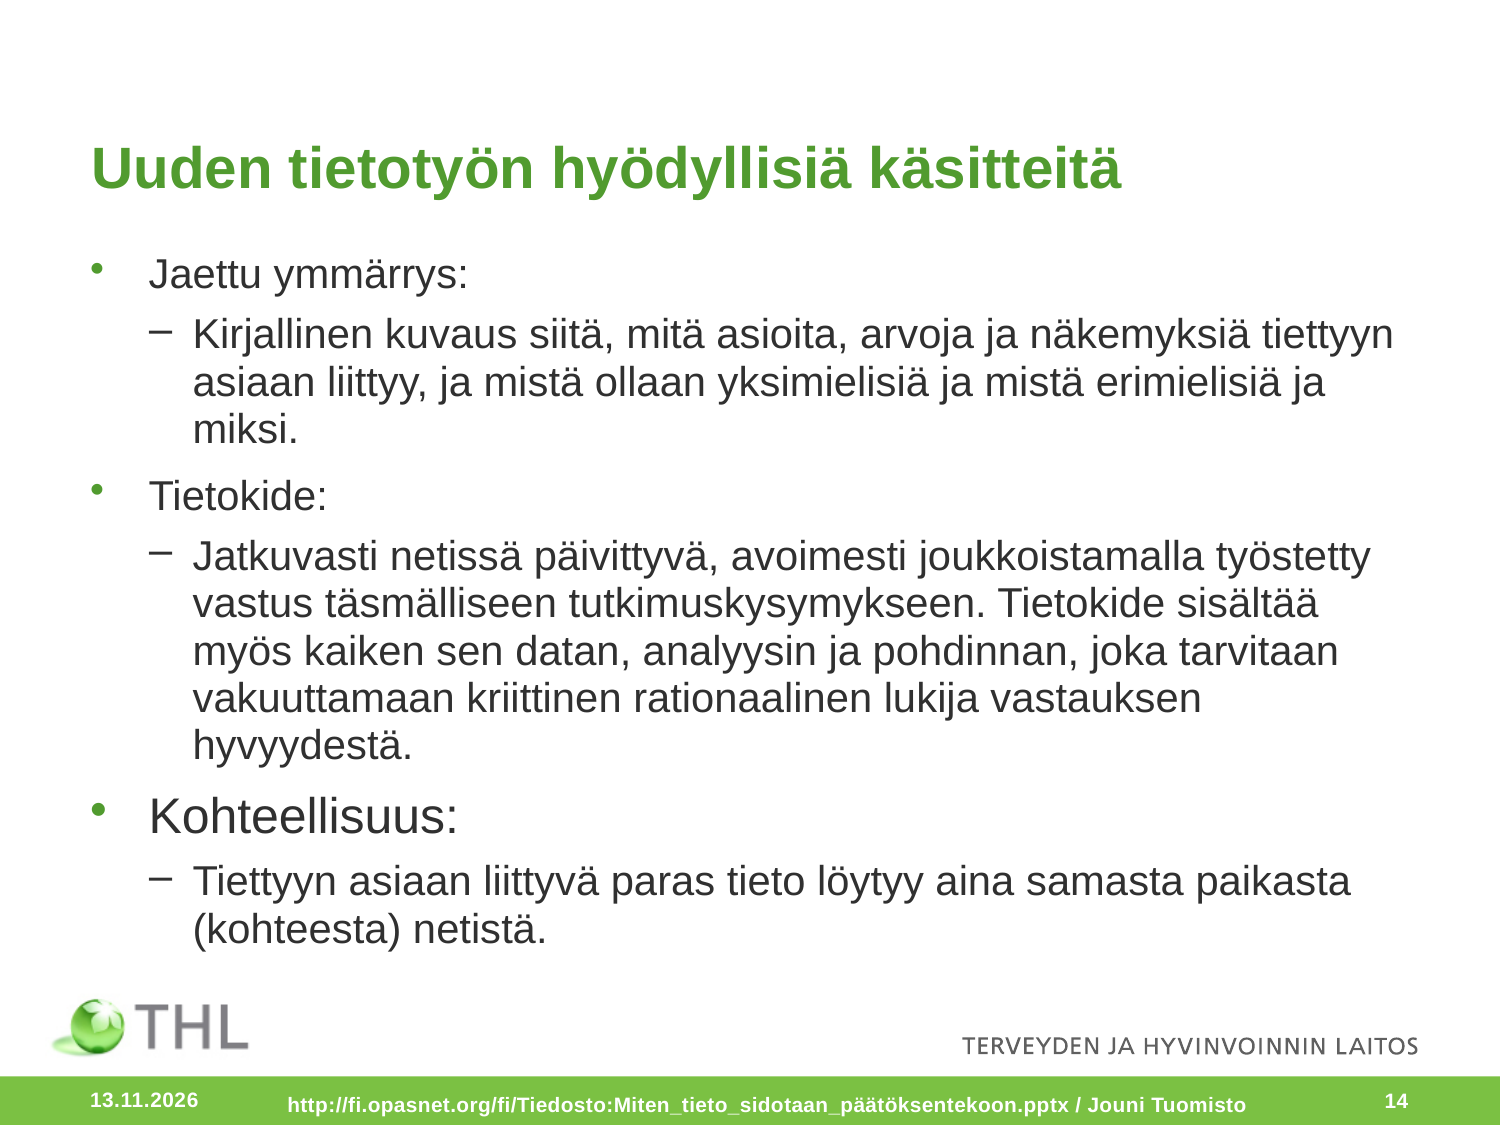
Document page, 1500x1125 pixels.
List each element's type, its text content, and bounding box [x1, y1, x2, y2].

slide_number 14 [1245, 1082, 1424, 1118]
footer http://fi.opasnet.org/fi/Tiedosto:Miten_tieto_sidotaan_päätöksentekoon.pptx / Jouni Tuomisto [253, 1082, 1282, 1125]
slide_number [74, 1080, 255, 1118]
list Jaettu ymmärrys: Kirjallinen kuvaus siitä, mitä asioita, arvoja ja näkemyksiä tiettyyn asiaan liittyy, ja mistä ollaan yksimielisiä ja mistä erimielisiä ja miksi. Tietokide: Jatkuvasti netissä päivittyvä, avoimesti joukkoistamalla työstetty vastus täsmälliseen tutkimuskysymykseen. Tietokide sisältää myös kaiken sen datan, analyysin ja pohdinnan, joka tarvitaan vakuuttamaan kriittinen rationaalinen lukija vastauksen hyvyydestä. Kohteellisuus: Tiettyyn asiaan liittyvä paras tieto löytyy aina samasta paikasta (kohteesta) netistä. [74, 243, 1424, 965]
picture [24, 983, 275, 1067]
title Uuden tietotyön hyödyllisiä käsitteitä [76, 42, 1424, 209]
